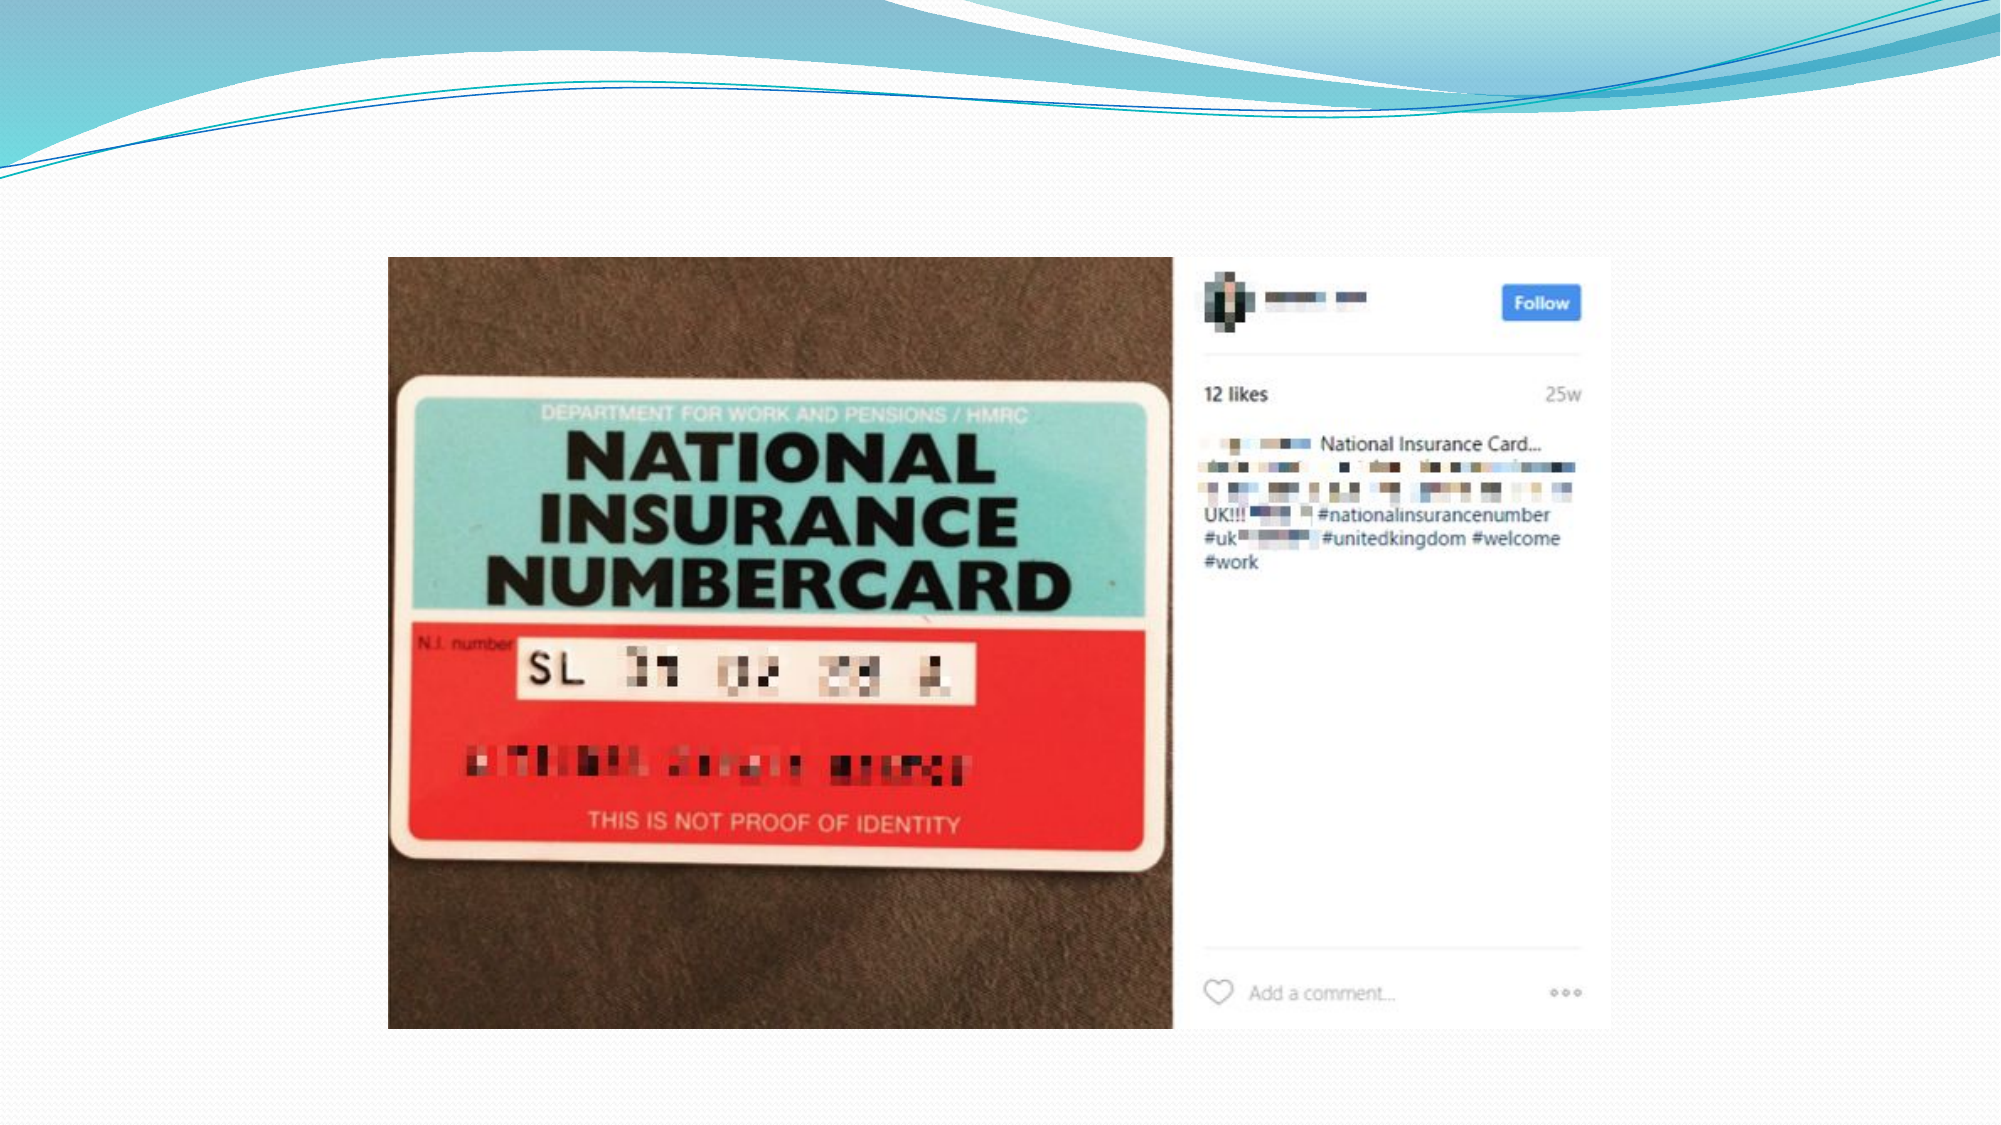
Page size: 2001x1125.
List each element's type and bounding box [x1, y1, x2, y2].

picture [388, 257, 1612, 1029]
